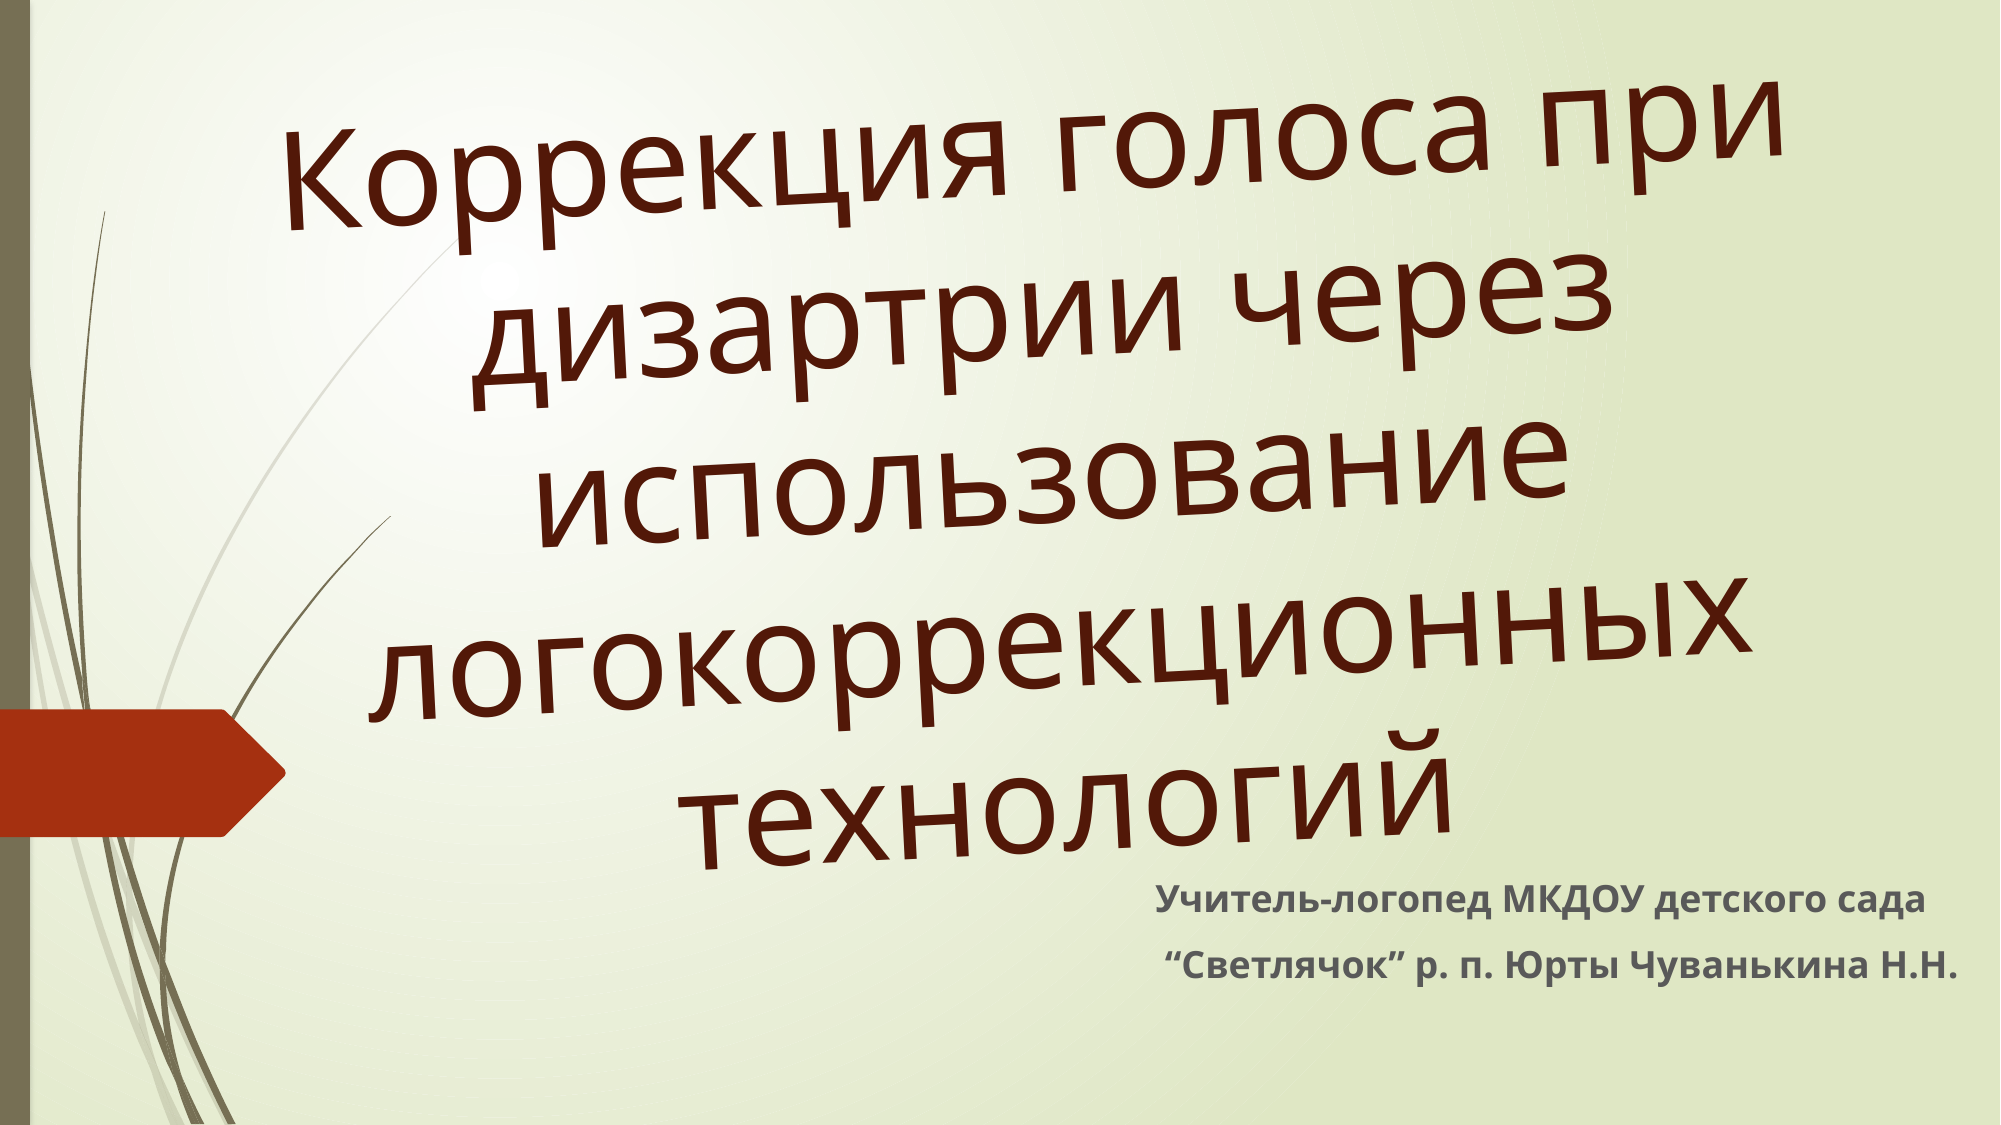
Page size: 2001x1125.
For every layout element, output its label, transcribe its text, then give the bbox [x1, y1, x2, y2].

subtitle Учитель-логопед МКДОУ детского сада “Светлячок” р. п. Юрты Чуванькина Н.Н. [1140, 867, 1981, 1125]
title Коррекция голоса при дизартрии через использование логокоррекционных технологий [248, 4, 1853, 927]
